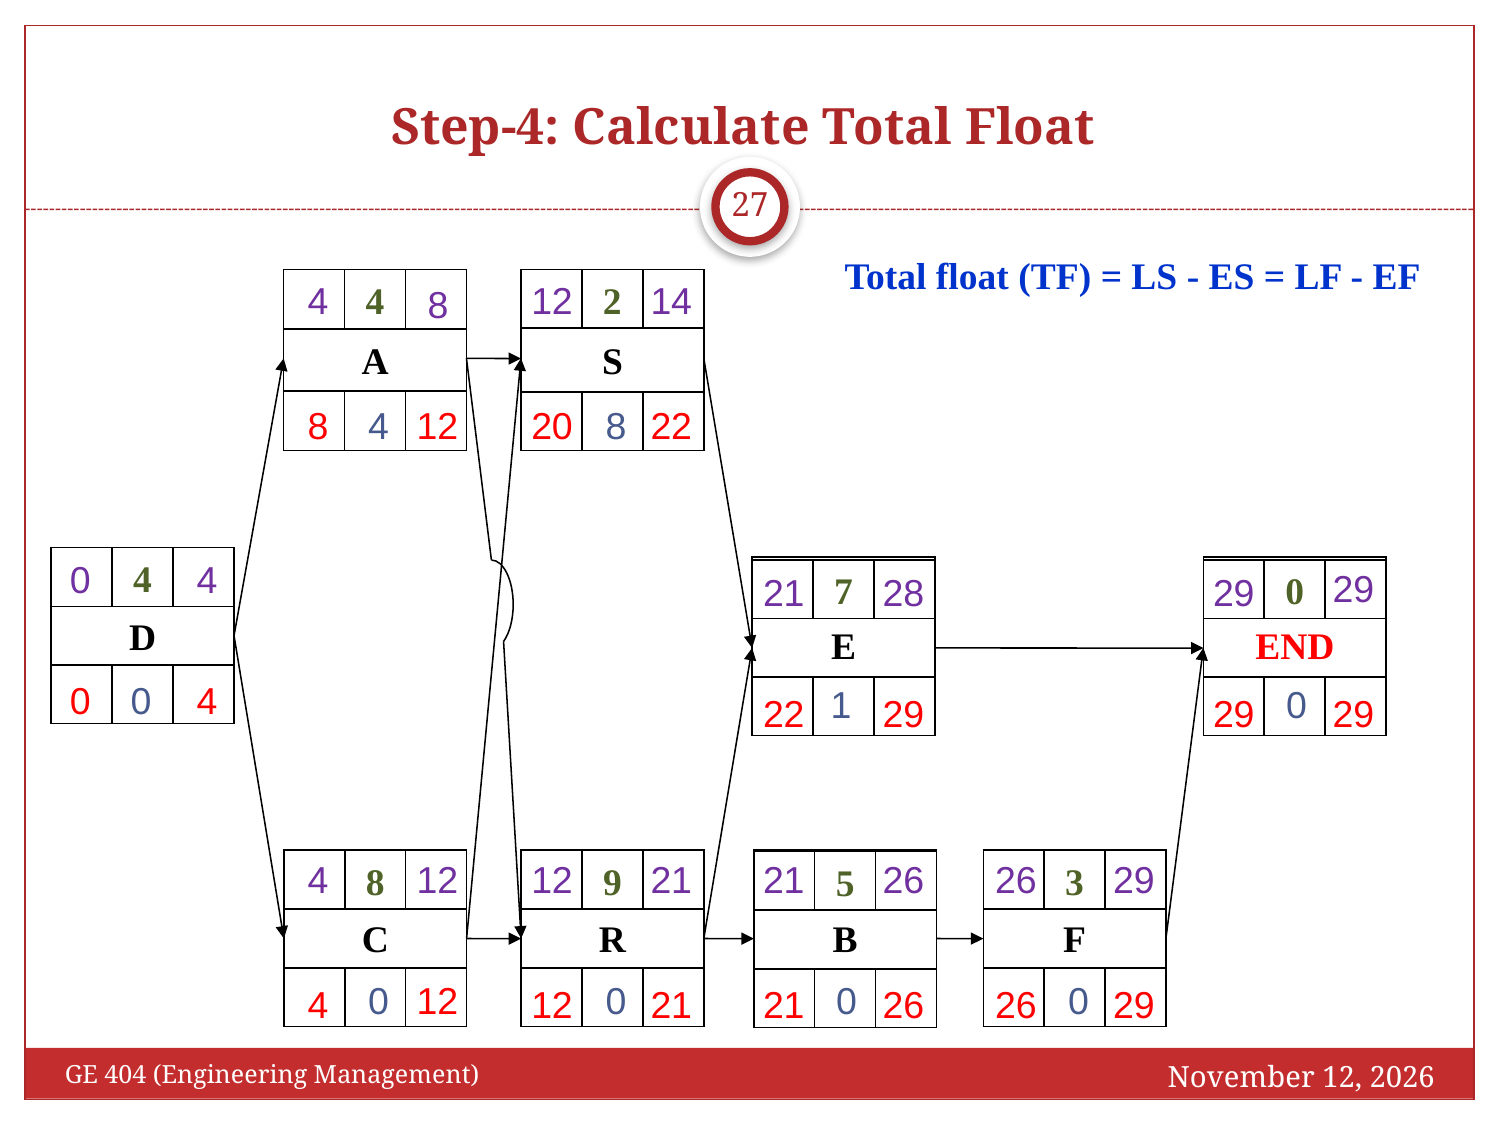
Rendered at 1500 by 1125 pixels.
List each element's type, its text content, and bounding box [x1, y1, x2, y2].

footer GE 404 (Engineering Management) [50, 1051, 638, 1112]
text_box Total float (TF) = LS - ES = LF - EF [816, 226, 1450, 305]
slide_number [950, 1050, 1450, 1111]
slide_number 27 [712, 169, 788, 243]
title Step-4: Calculate Total Float [49, 37, 1450, 162]
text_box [49, 269, 1395, 1033]
